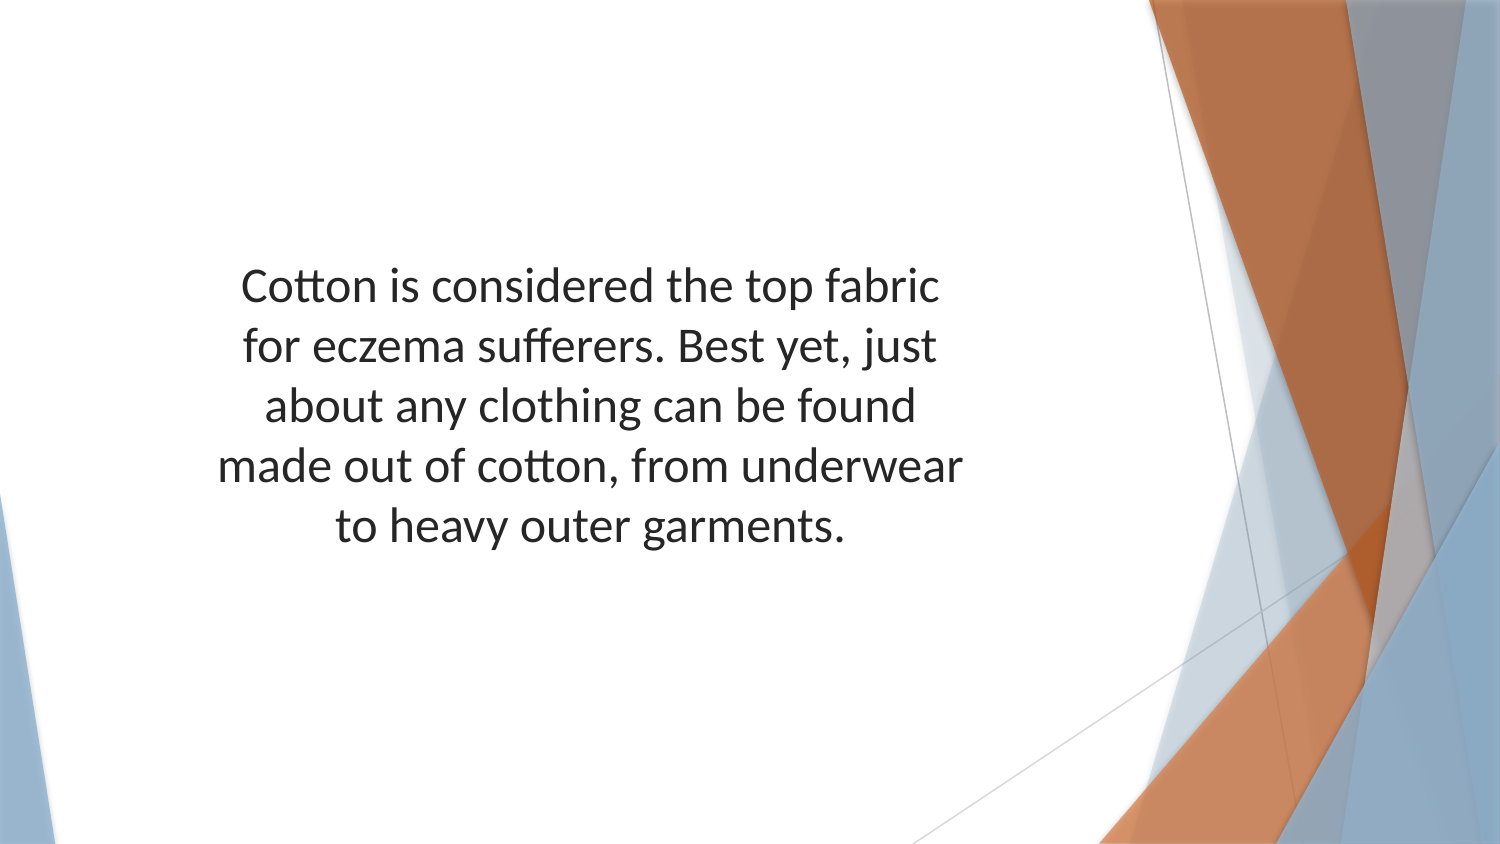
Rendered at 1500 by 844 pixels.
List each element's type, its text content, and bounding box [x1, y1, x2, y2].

list Cotton is considered the top fabric for eczema sufferers. Best yet, just about any clothing can be found made out of cotton, from underwear to heavy outer garments. [194, 244, 987, 588]
